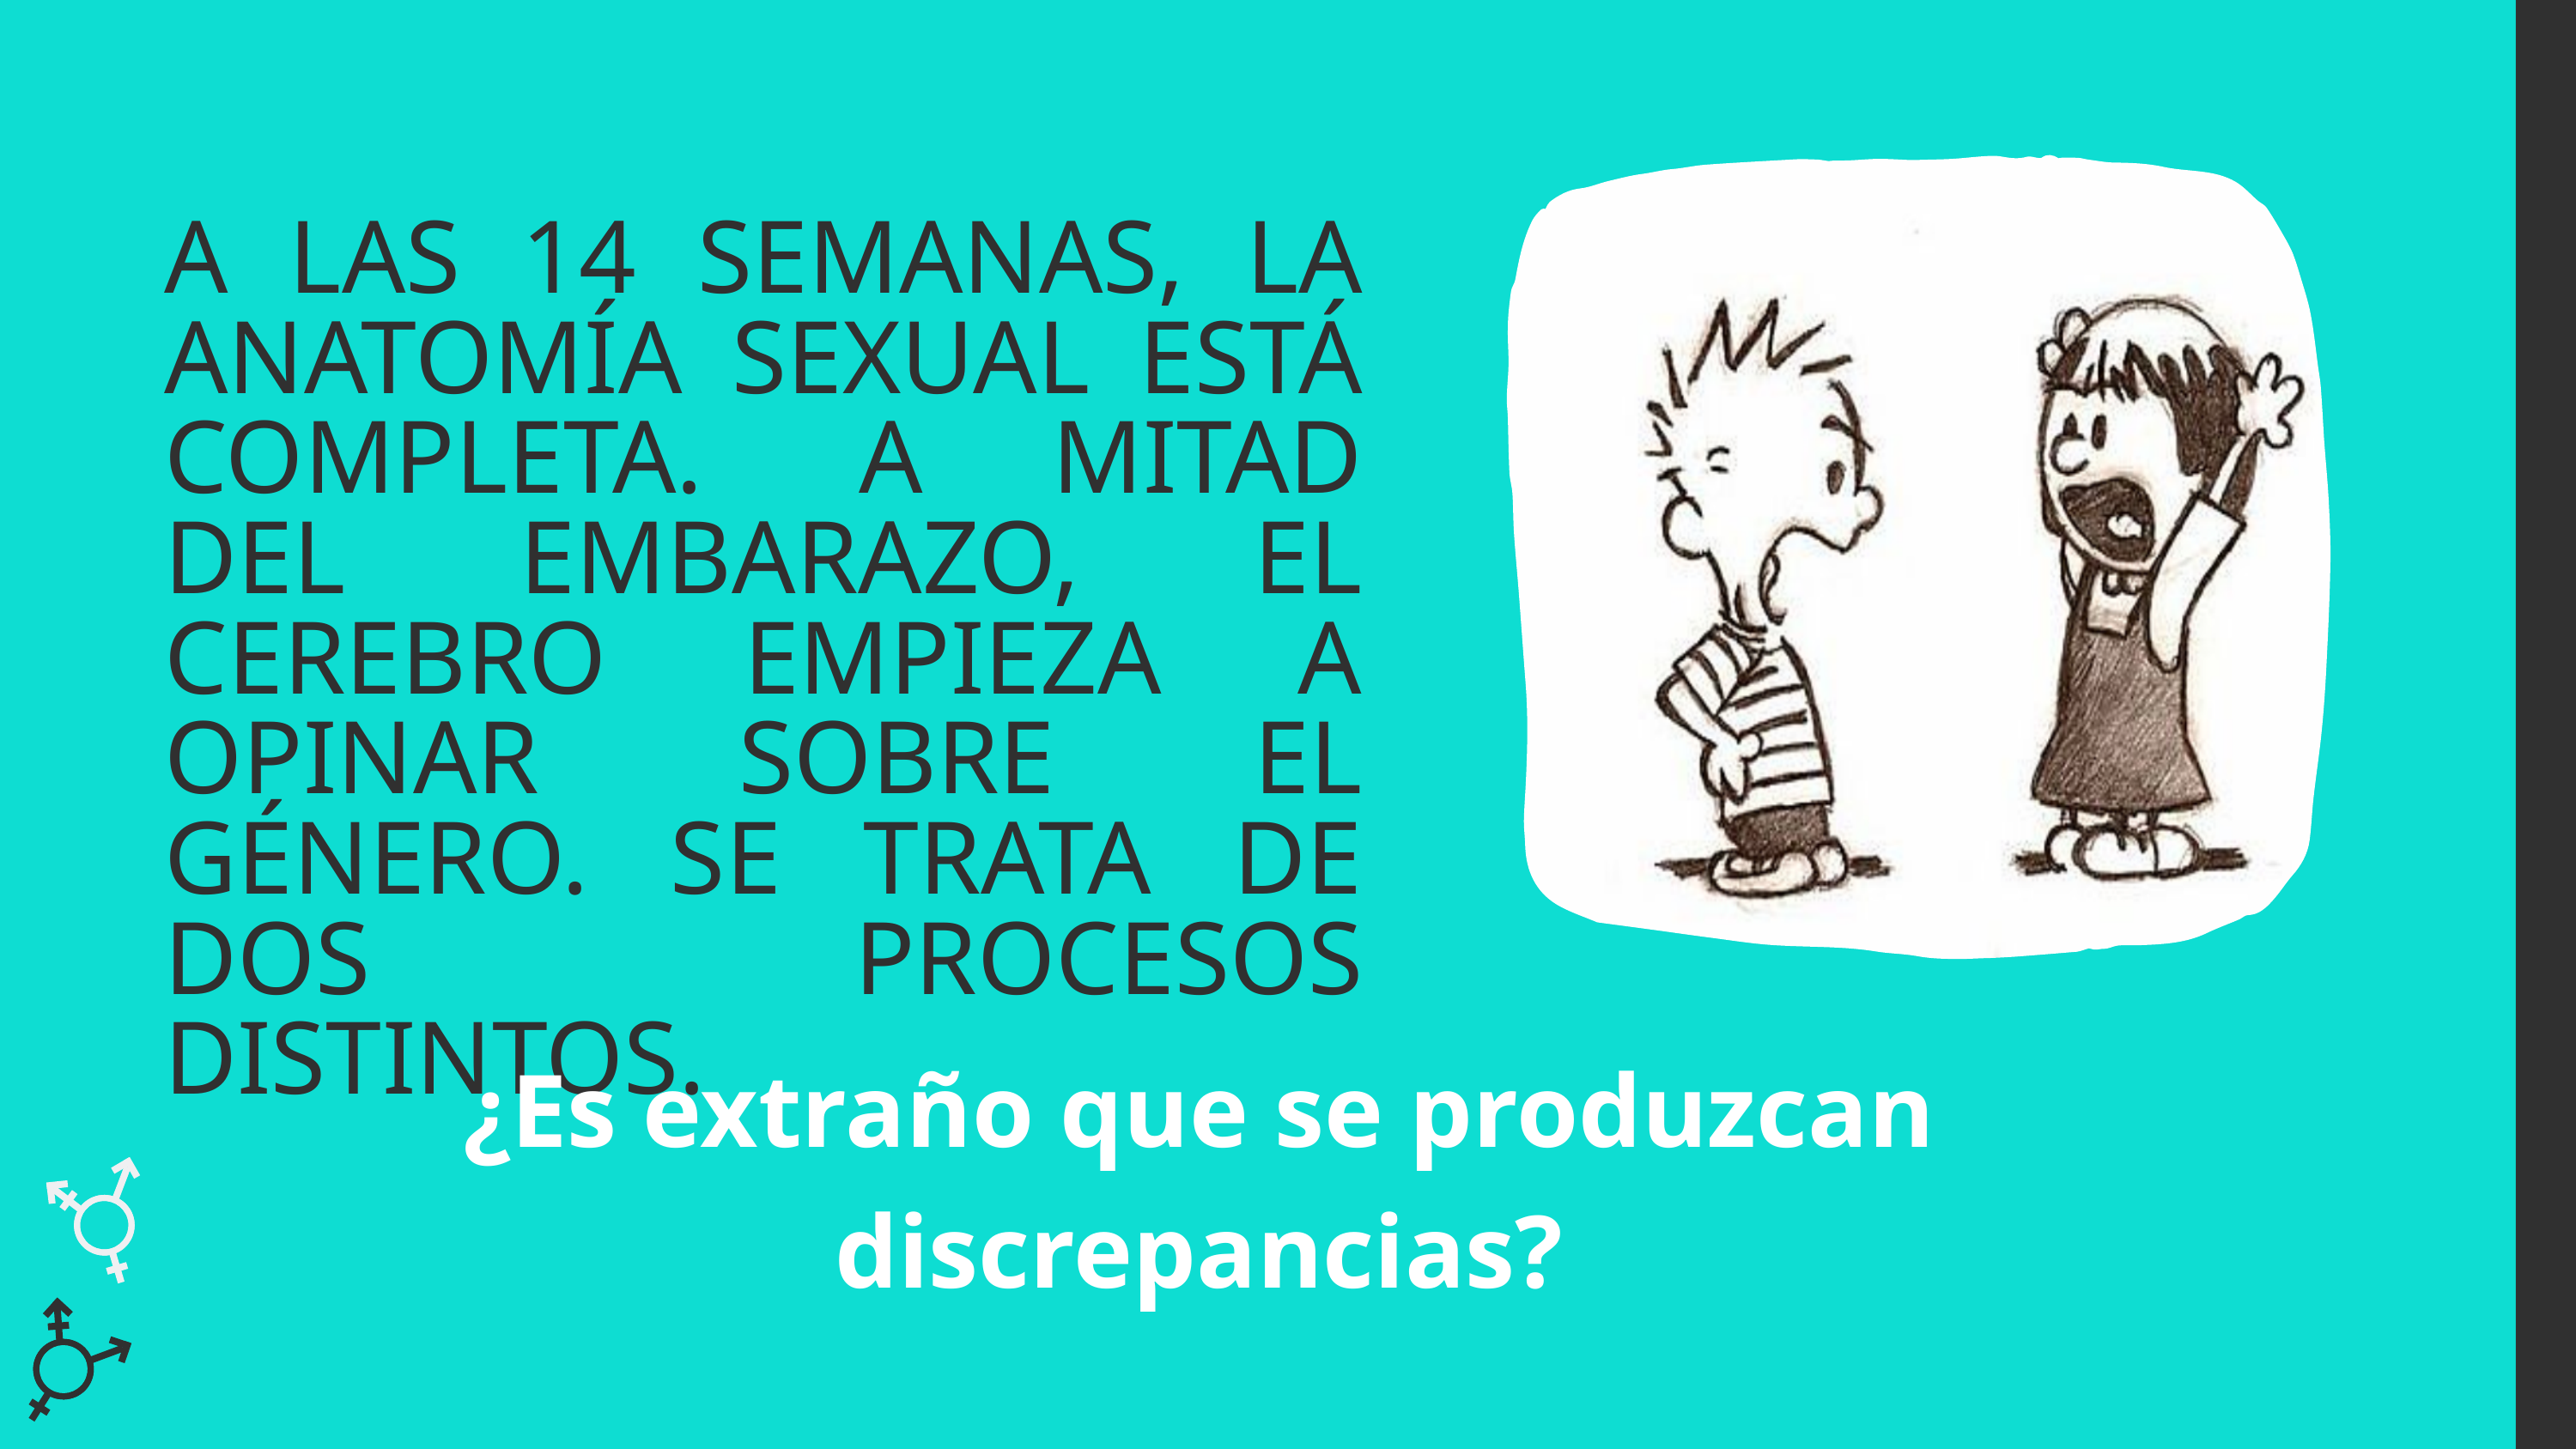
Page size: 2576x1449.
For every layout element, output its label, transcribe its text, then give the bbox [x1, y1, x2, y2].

text_box ¿Es extraño que se produzcan discrepancias? [425, 1027, 1974, 1308]
text_box [2515, 0, 2576, 1449]
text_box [1506, 155, 2330, 960]
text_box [1, 1276, 145, 1426]
text_box A LAS 14 SEMANAS, LA ANATOMÍA SEXUAL ESTÁ COMPLETA. A MITAD DEL EMBARAZO, EL CEREBRO EMPIEZA A OPINAR SOBRE EL GÉNERO. SE TRATA DE DOS PROCESOS DISTINTOS. [164, 212, 1364, 1115]
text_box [24, 1131, 169, 1281]
